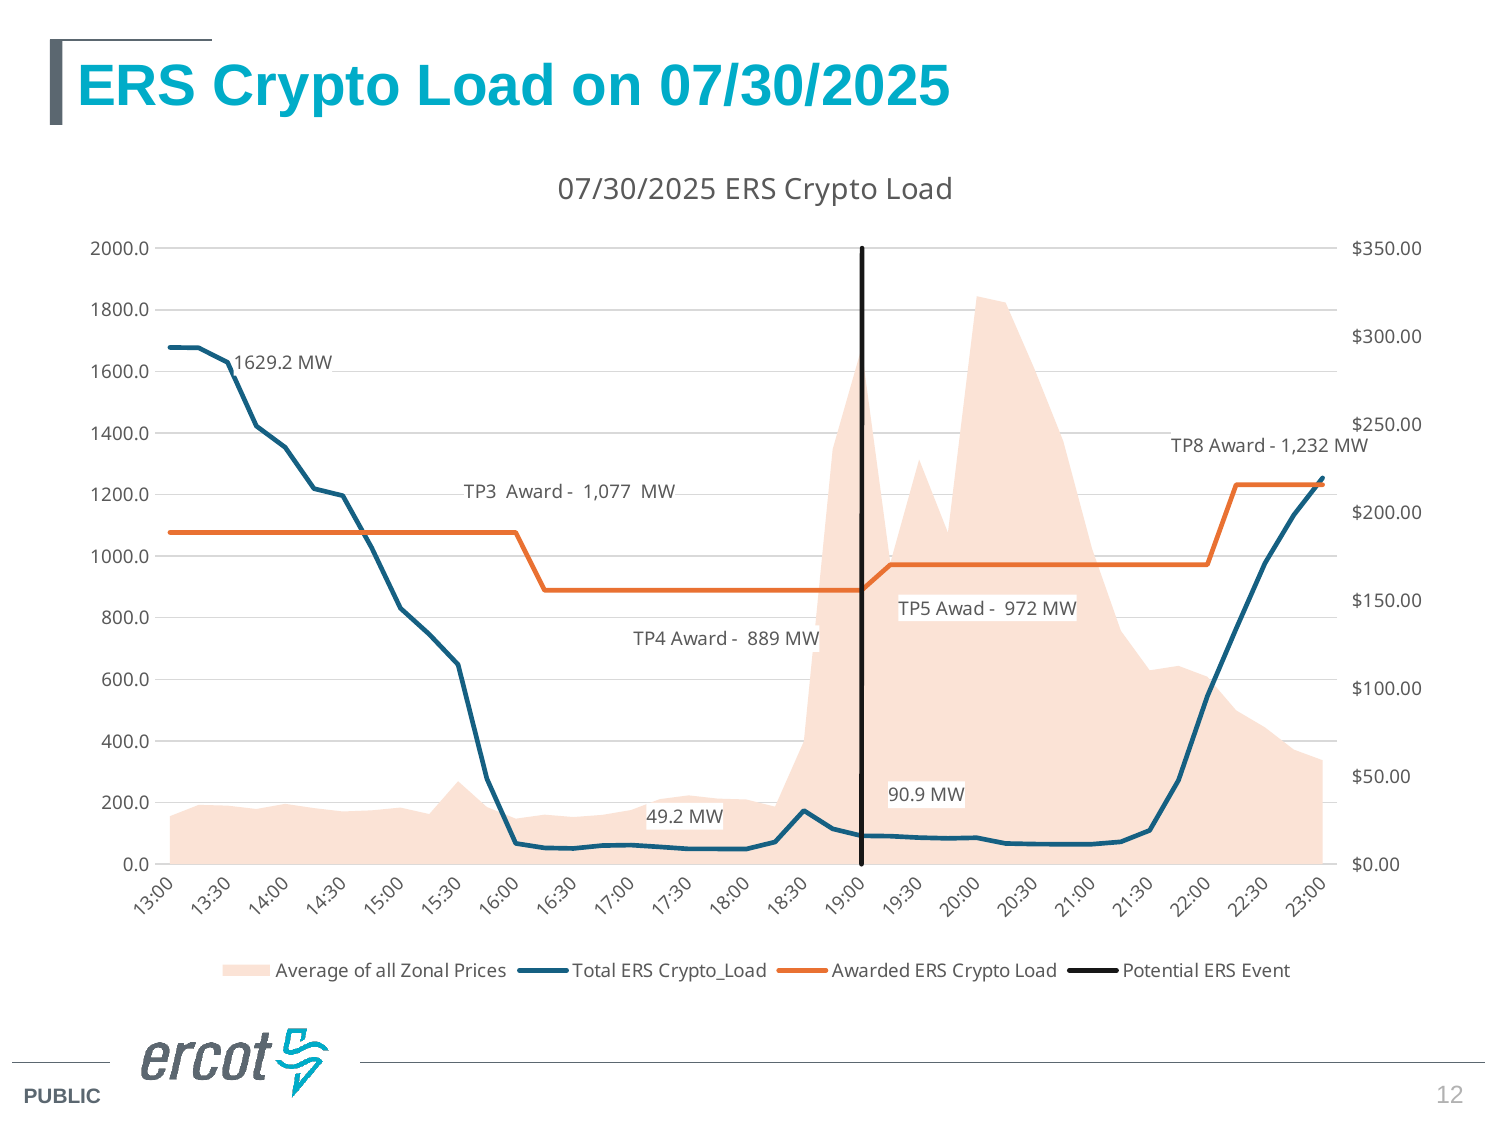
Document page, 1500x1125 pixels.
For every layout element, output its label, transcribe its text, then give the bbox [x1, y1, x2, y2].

picture [137, 1024, 332, 1100]
slide_number 12 [1412, 1076, 1488, 1112]
title ERS Crypto Load on 07/30/2025 [62, 39, 1450, 133]
chart [62, 134, 1451, 990]
